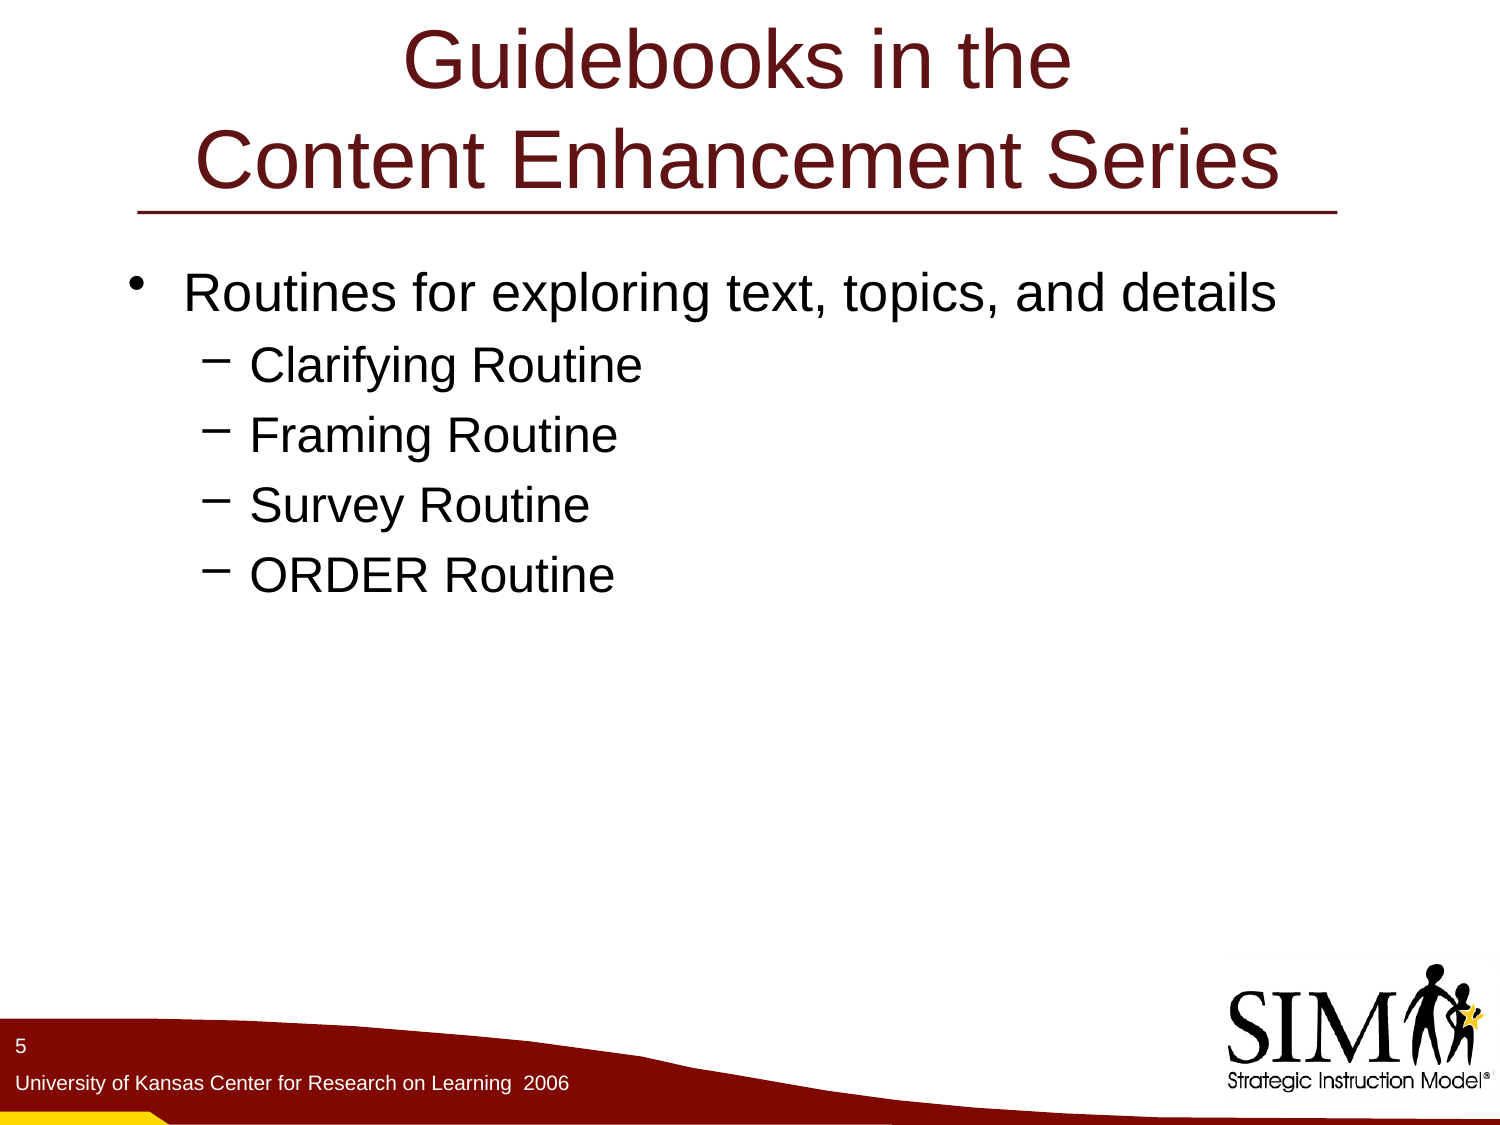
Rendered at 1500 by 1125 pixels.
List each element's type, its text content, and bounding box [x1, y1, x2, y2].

slide_number 5 [0, 1024, 313, 1062]
title Guidebooks in the Content Enhancement Series [112, 74, 1388, 213]
footer University of Kansas Center for Research on Learning 2006 [0, 1062, 626, 1101]
list Routines for exploring text, topics, and details Clarifying Routine Framing Routine Survey Routine ORDER Routine [112, 249, 1388, 901]
picture [1222, 949, 1500, 1108]
